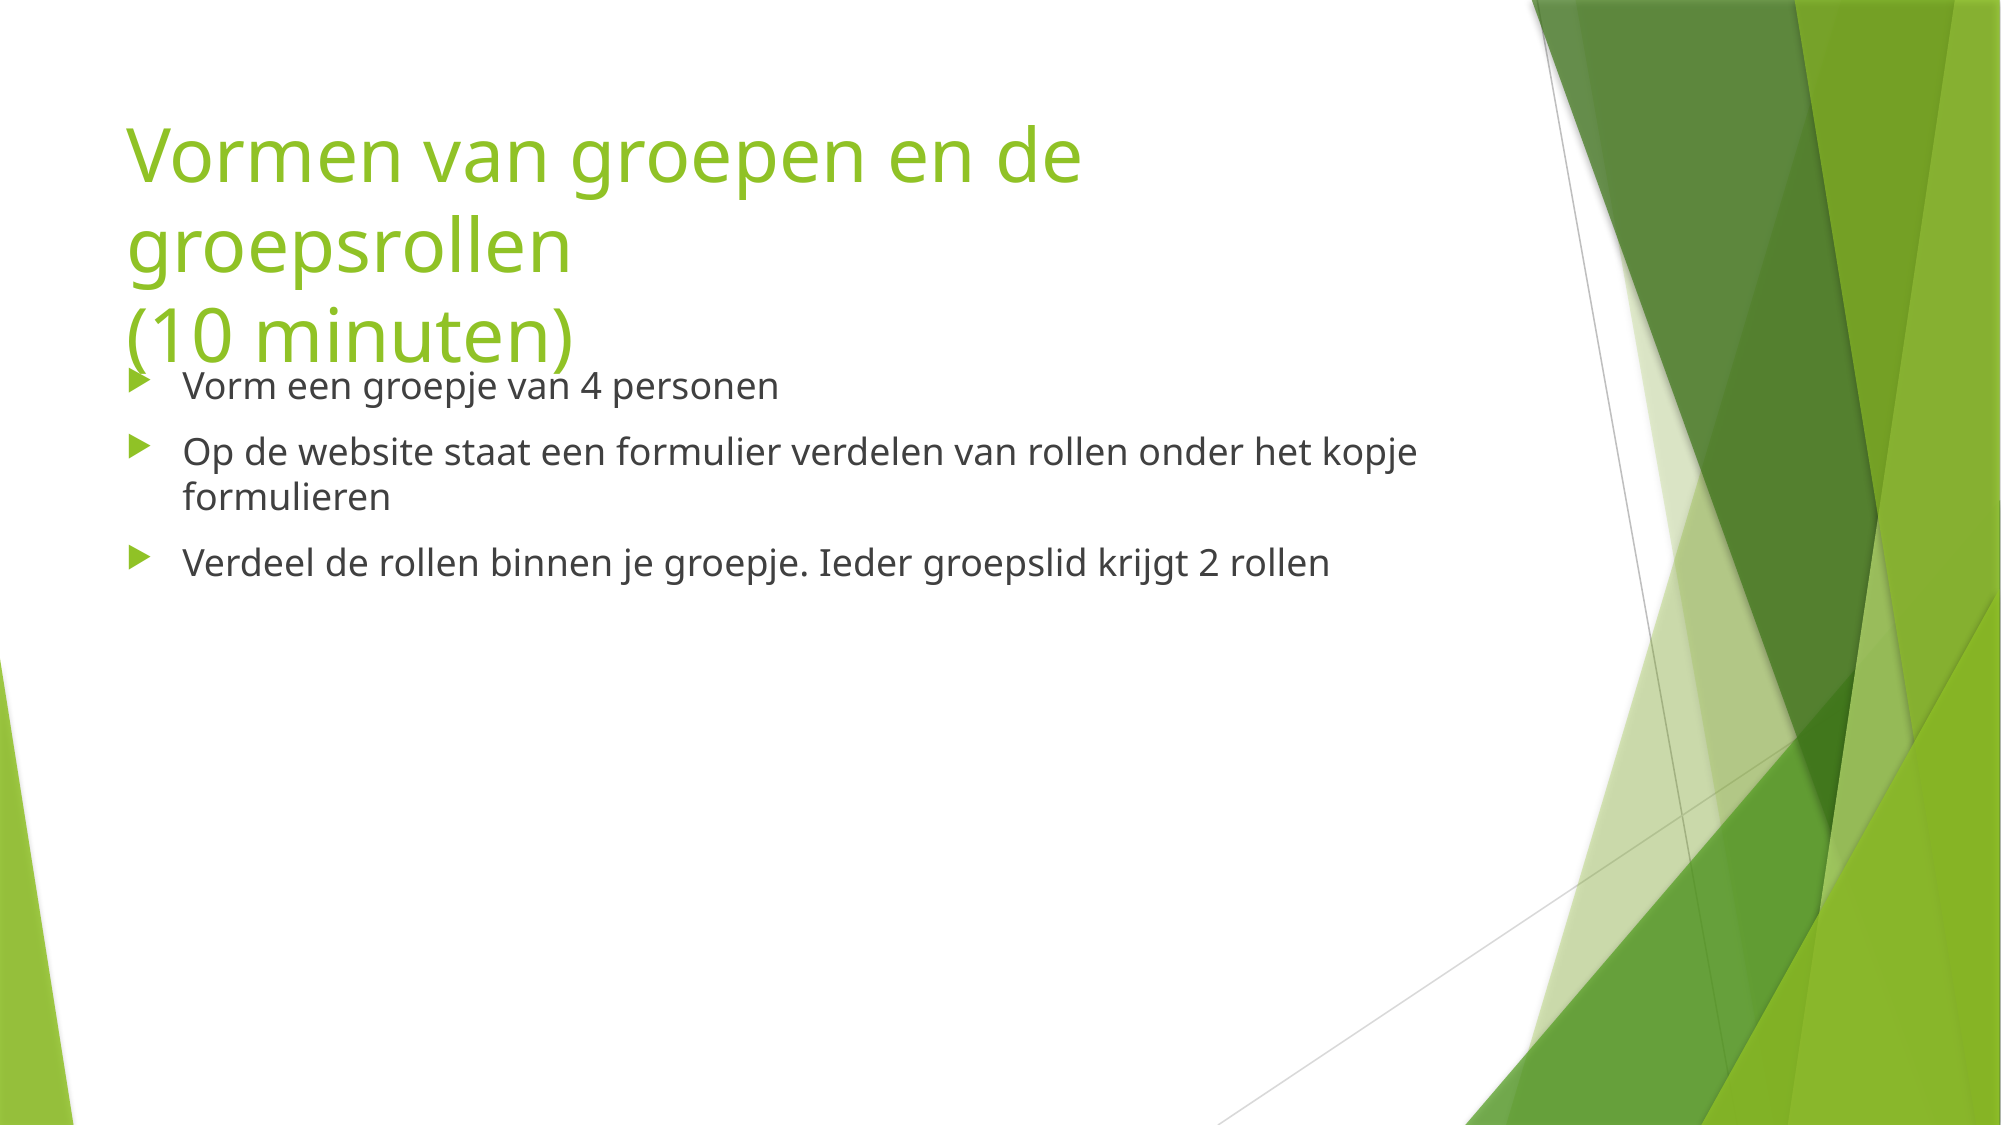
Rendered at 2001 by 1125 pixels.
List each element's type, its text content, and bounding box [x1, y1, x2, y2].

list Vorm een groepje van 4 personen Op de website staat een formulier verdelen van rollen onder het kopje formulieren Verdeel de rollen binnen je groepje. Ieder groepslid krijgt 2 rollen [111, 354, 1522, 992]
title Vormen van groepen en de groepsrollen (10 minuten) [111, 99, 1522, 317]
